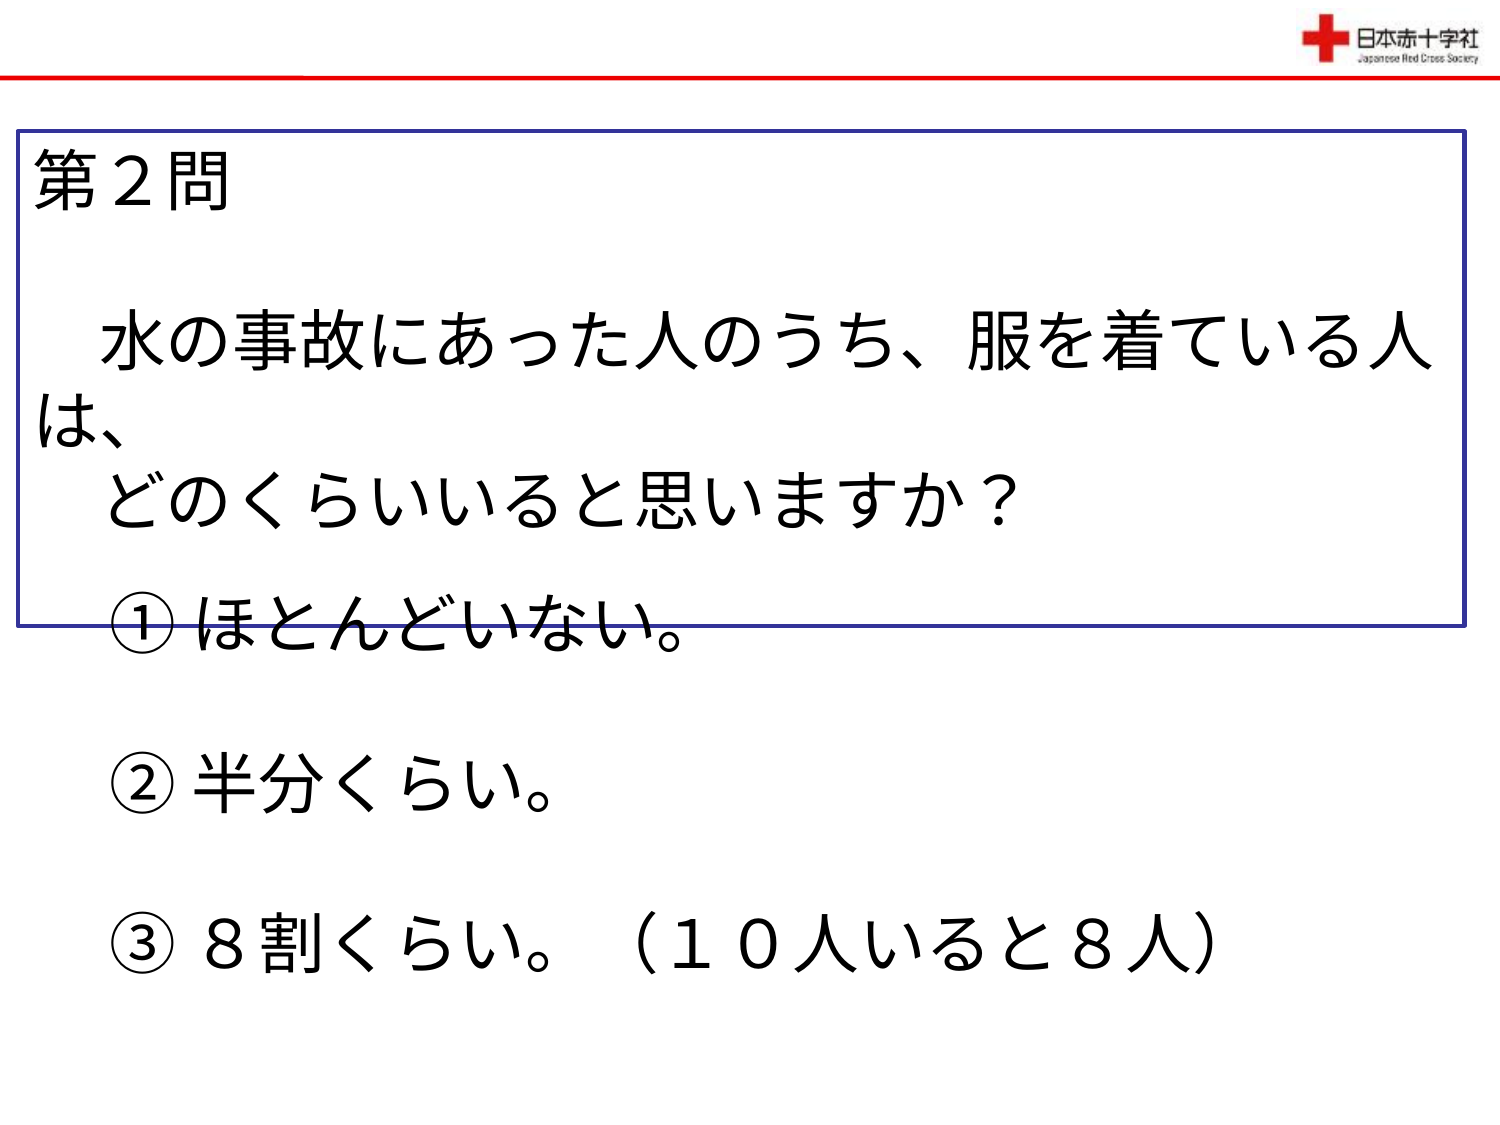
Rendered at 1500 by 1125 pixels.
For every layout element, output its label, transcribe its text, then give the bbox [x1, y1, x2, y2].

picture [1296, 8, 1486, 66]
text_box ①ほとんどいない。 ②半分くらい。 ③８割くらい。（１０人いると８人） [94, 574, 1500, 989]
text_box 第２問 水の事故にあった人のうち、服を着ている人は、 どのくらいいると思いますか？ [16, 129, 1467, 628]
